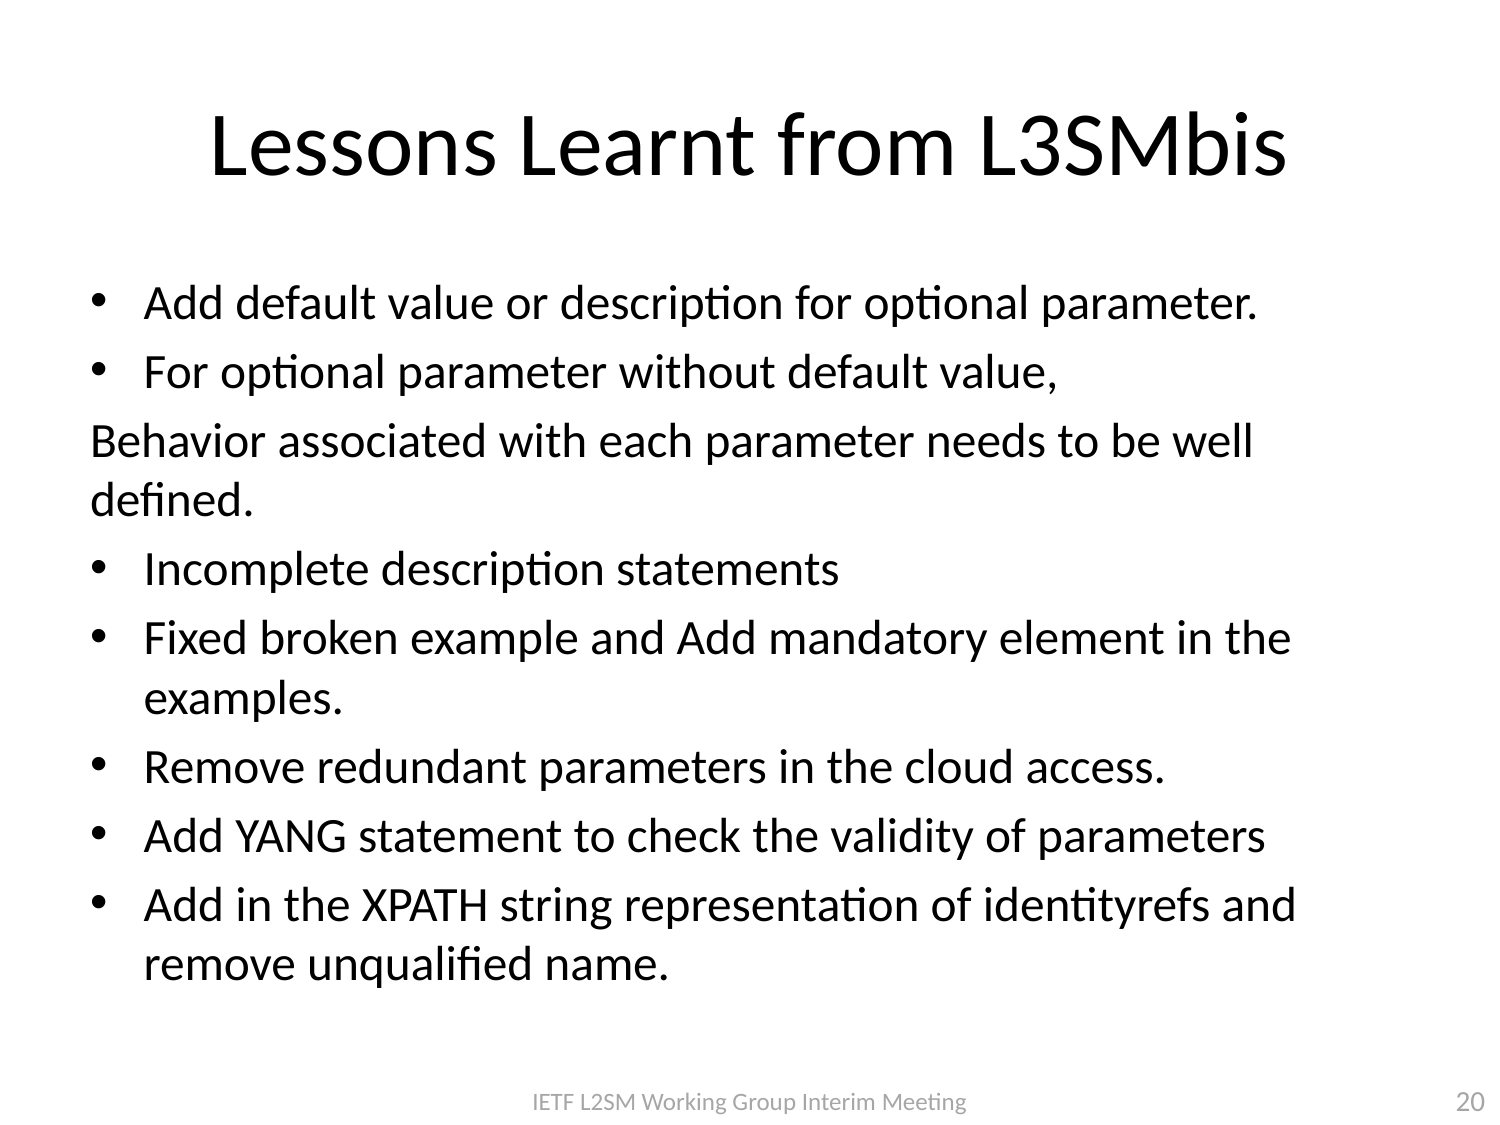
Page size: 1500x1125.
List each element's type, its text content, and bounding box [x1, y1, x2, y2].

list Add default value or description for optional parameter. For optional parameter without default value, Behavior associated with each parameter needs to be well defined. Incomplete description statements Fixed broken example and Add mandatory element in the examples. Remove redundant parameters in the cloud access. Add YANG statement to check the validity of parameters Add in the XPATH string representation of identityrefs and remove unqualified name. [75, 262, 1425, 1005]
title Lessons Learnt from L3SMbis [75, 45, 1425, 233]
